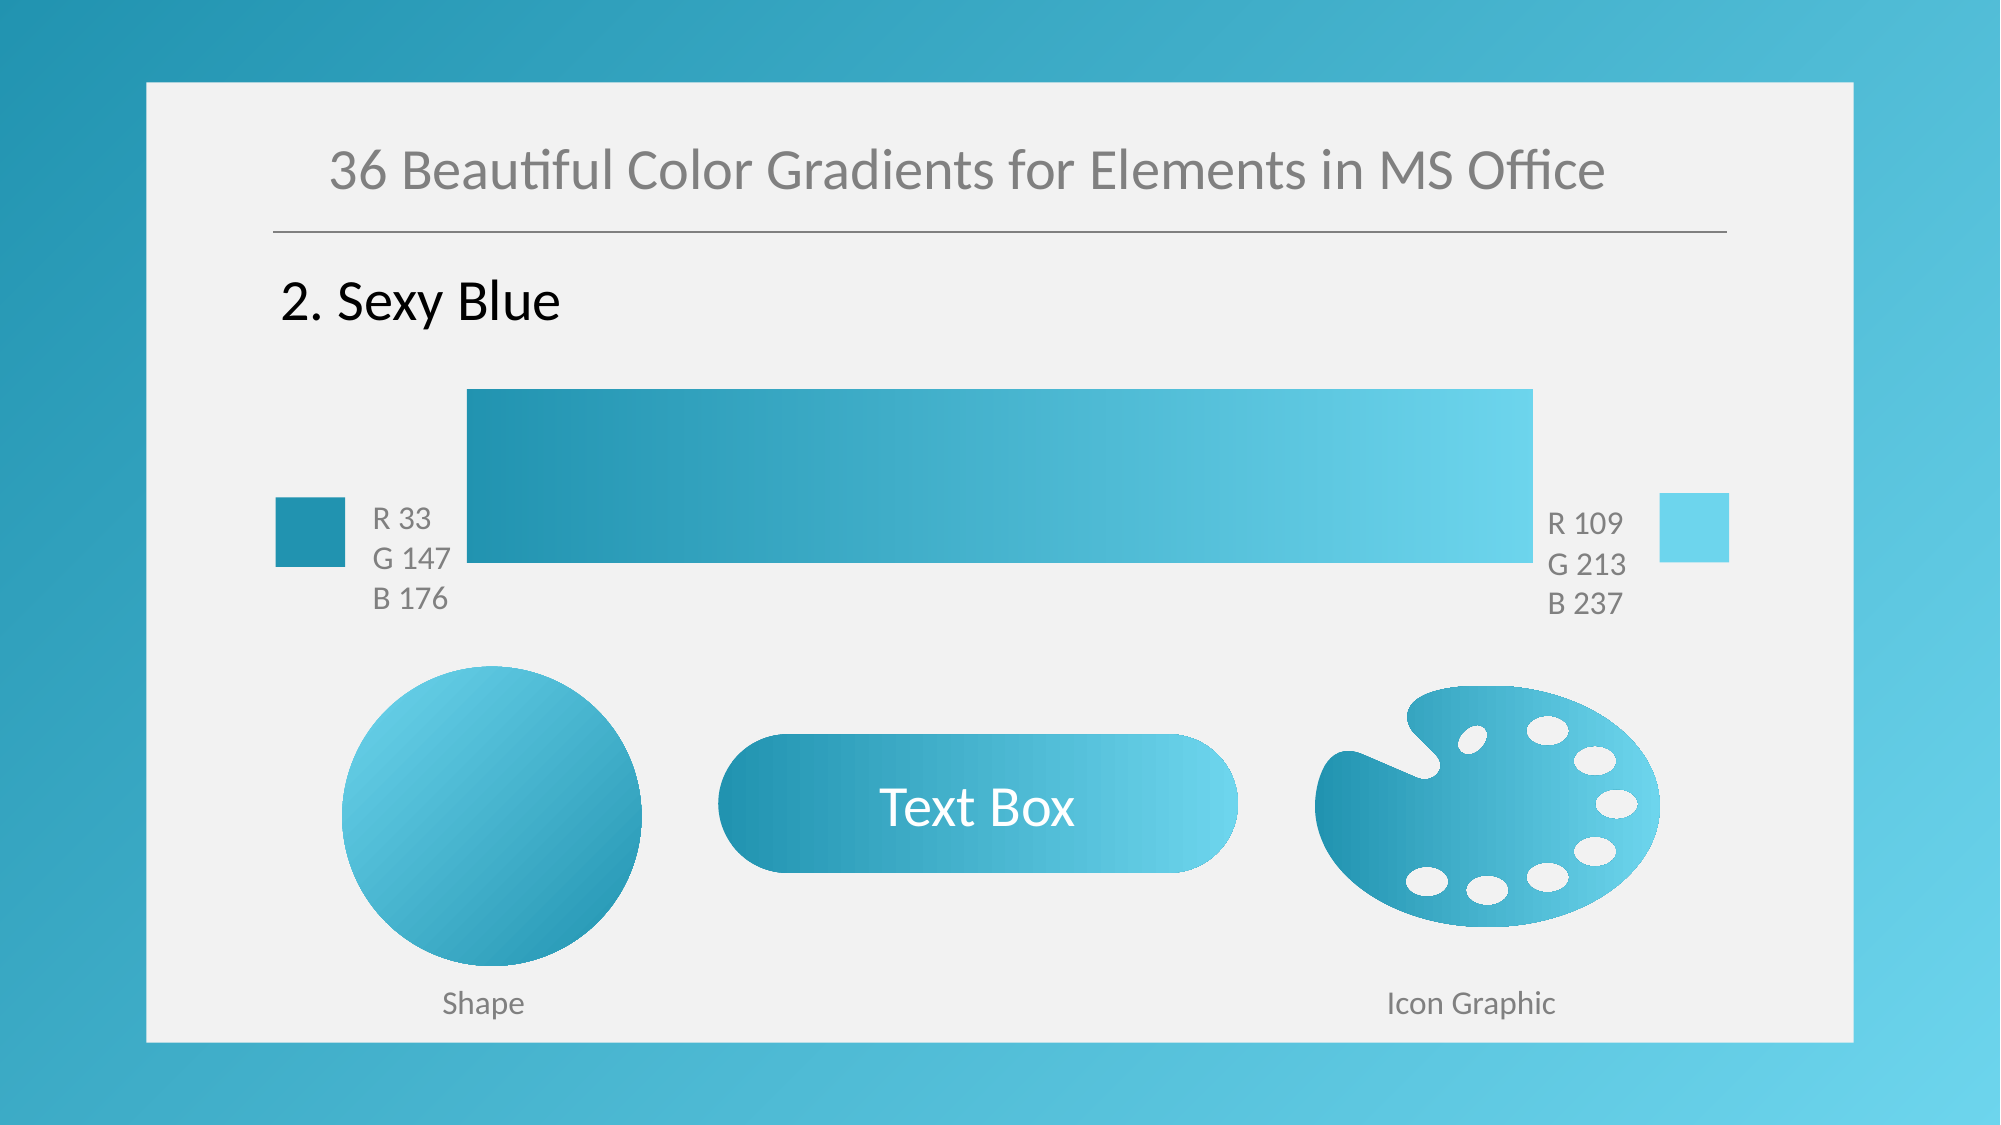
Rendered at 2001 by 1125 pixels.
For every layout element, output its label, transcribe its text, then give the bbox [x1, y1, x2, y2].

text_box [1312, 683, 1662, 930]
text_box Icon Graphic [1372, 973, 1603, 1029]
text_box Shape [427, 973, 555, 1029]
text_box [144, 80, 1856, 1045]
text_box R 33 G 147 B 176 [357, 488, 485, 624]
text_box 36 Beautiful Color Gradients for Elements in MS Office [314, 123, 1908, 209]
text_box R 109 G 213 B 237 [1533, 494, 1660, 629]
text_box [340, 664, 644, 969]
text_box Text Box [716, 732, 1240, 875]
text_box [465, 387, 1535, 565]
text_box 2. Sexy Blue [265, 254, 577, 340]
text_box [1658, 491, 1731, 564]
text_box [274, 495, 347, 569]
